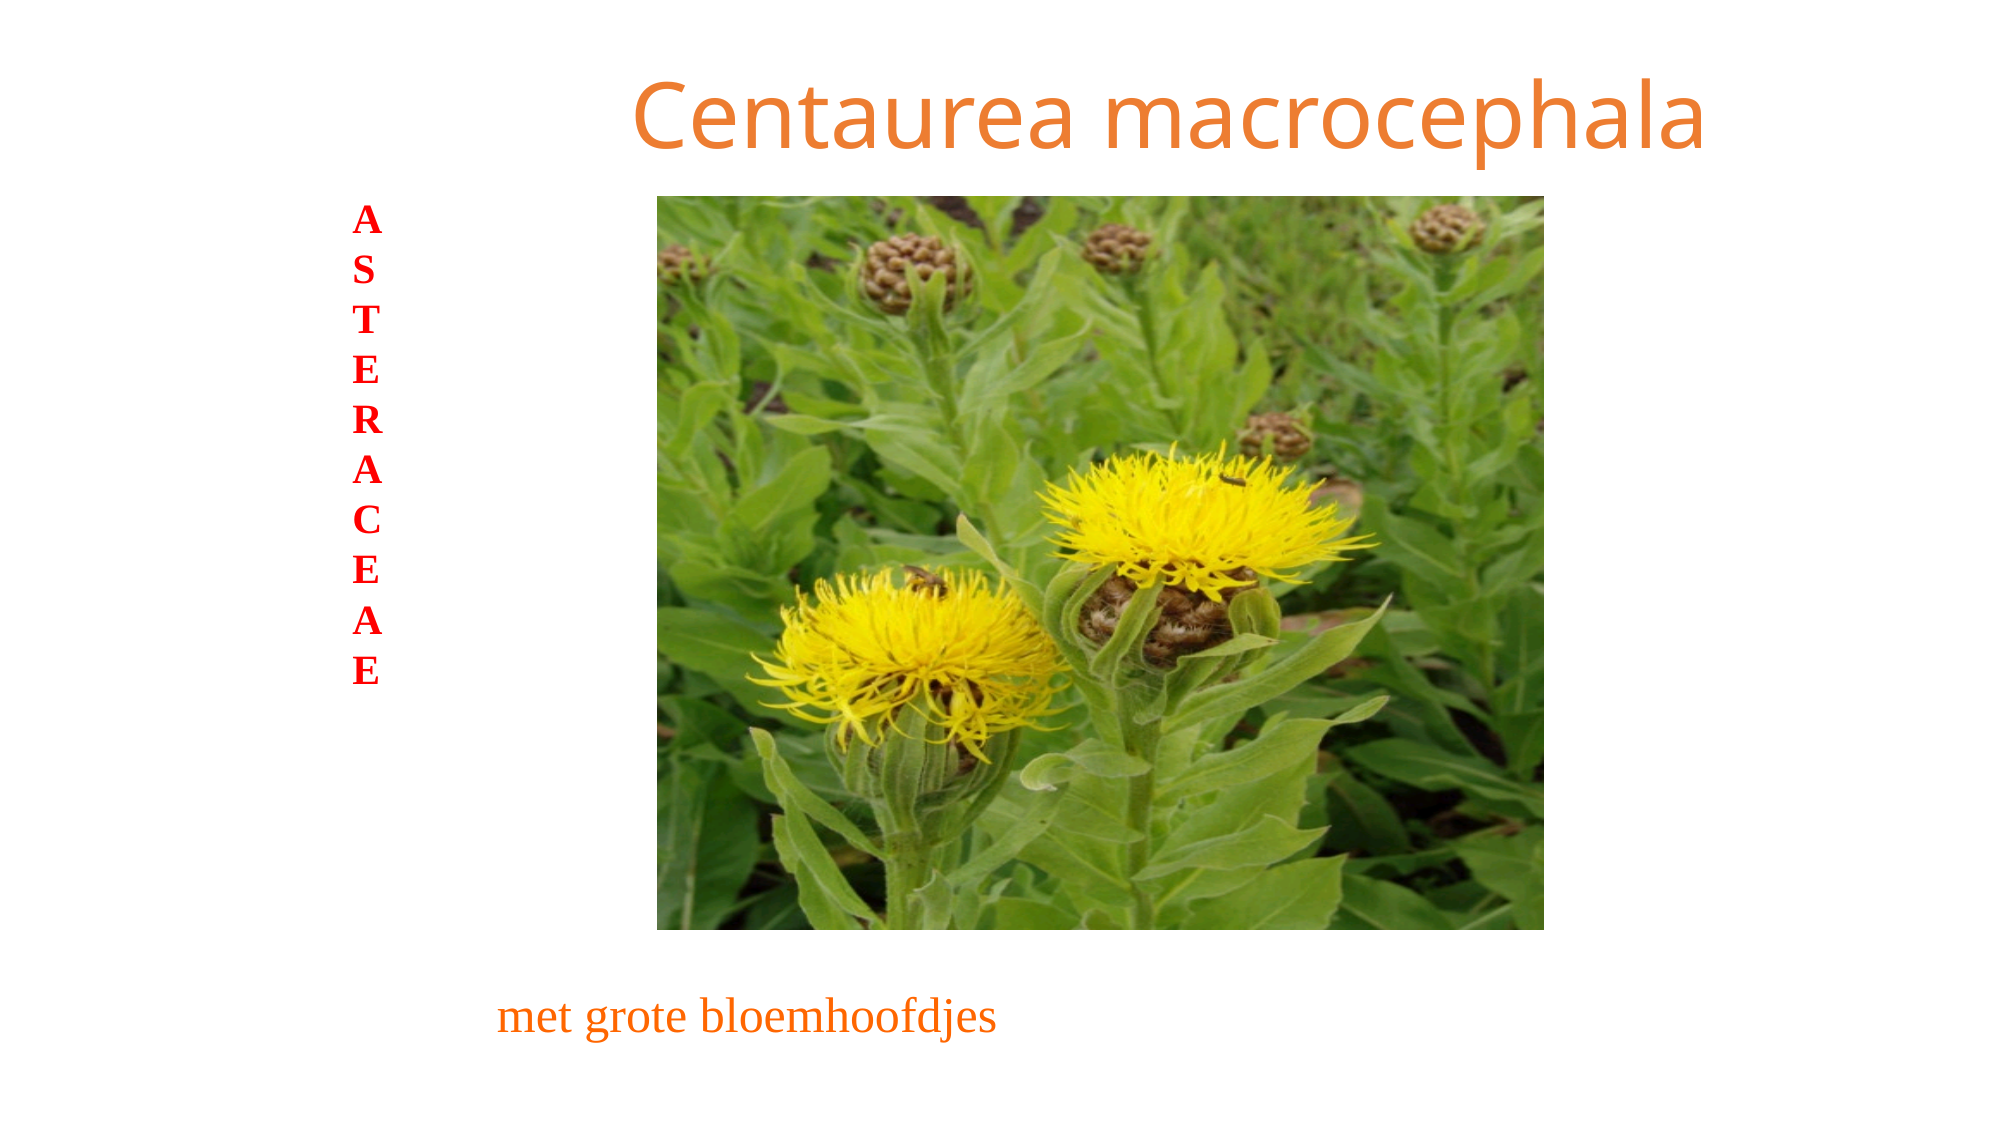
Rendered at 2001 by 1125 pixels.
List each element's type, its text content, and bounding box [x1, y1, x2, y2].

title Centaurea macrocephala [450, 24, 1725, 213]
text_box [657, 196, 1544, 930]
text_box ASTERACEAE [337, 184, 400, 700]
text_box met grote bloemhoofdjes [300, 974, 1013, 1050]
